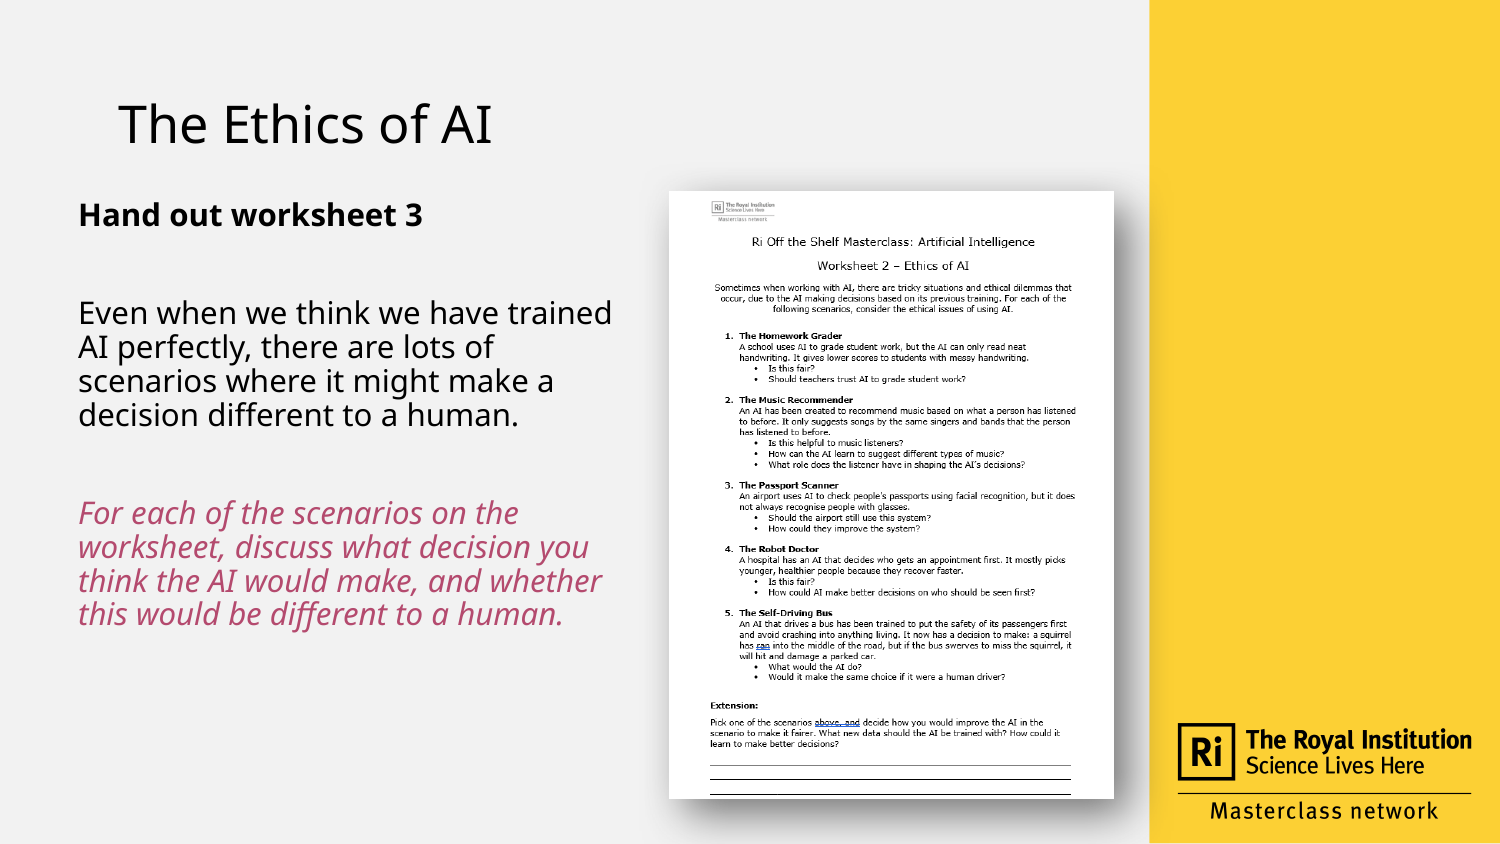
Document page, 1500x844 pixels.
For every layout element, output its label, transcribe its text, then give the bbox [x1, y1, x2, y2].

picture [669, 191, 1114, 799]
list Hand out worksheet 3 Even when we think we have trained AI perfectly, there are lots of scenarios where it might make a decision different to a human. For each of the scenarios on the worksheet, discuss what decision you think the AI would make, and whether this would be different to a human. [63, 192, 630, 799]
title The Ethics of AI [103, 44, 1397, 208]
picture [1149, 702, 1500, 844]
